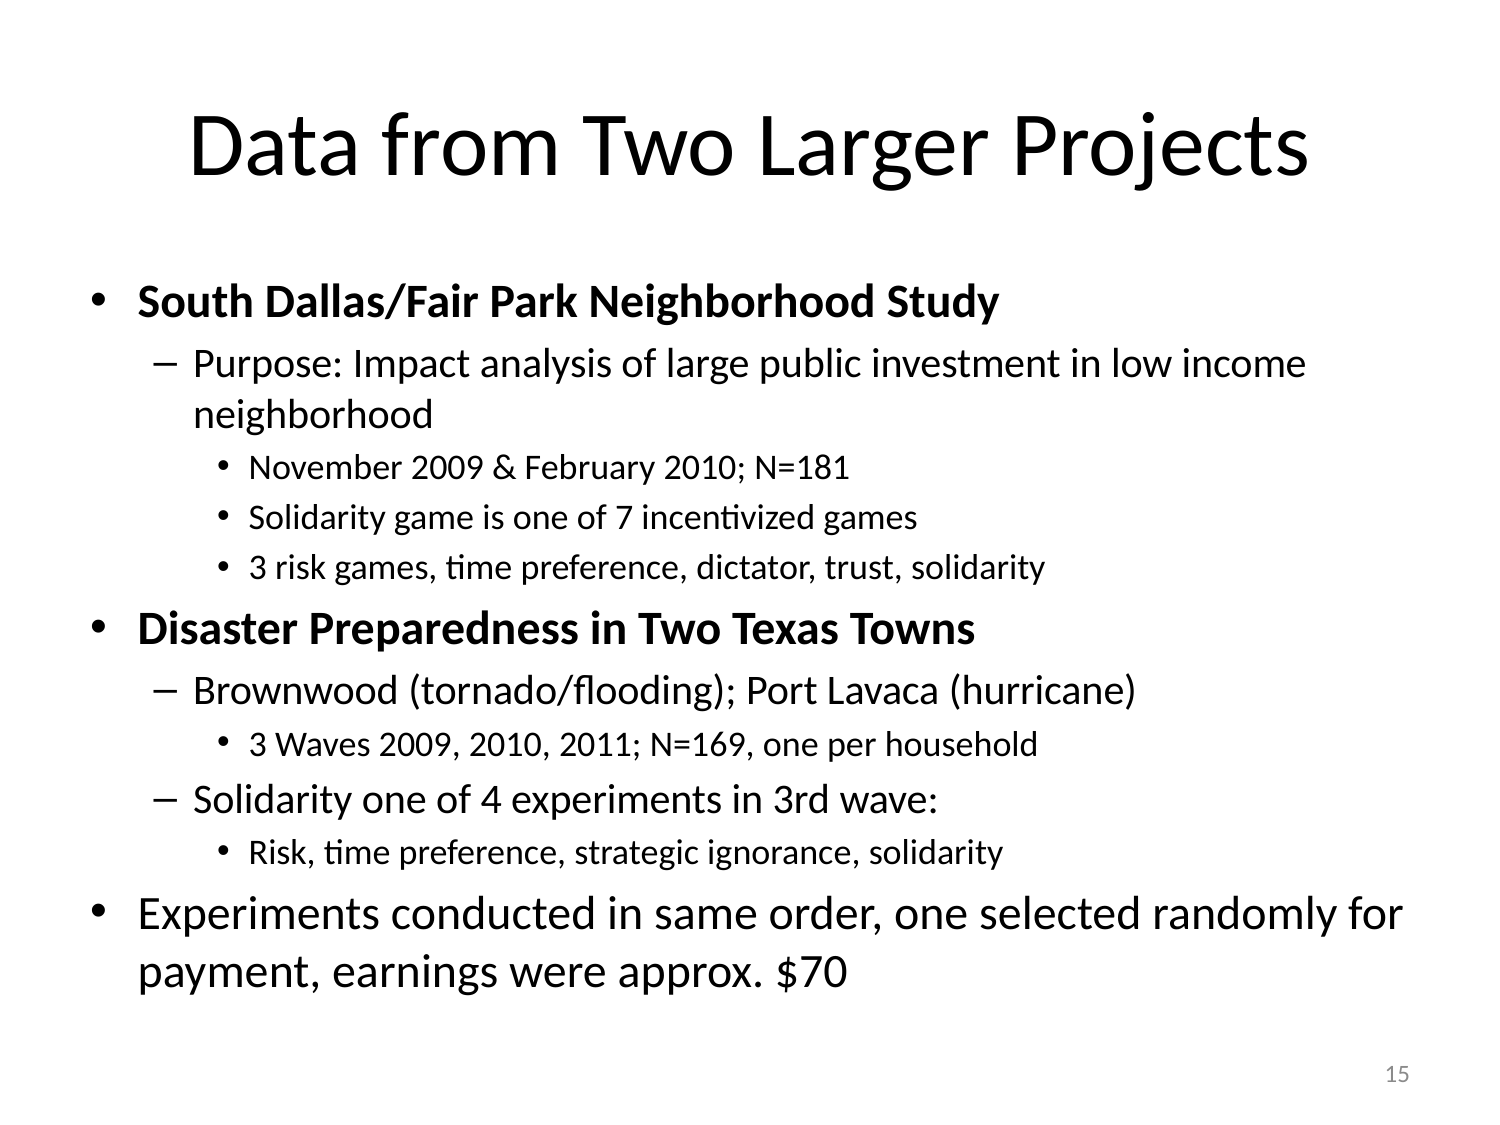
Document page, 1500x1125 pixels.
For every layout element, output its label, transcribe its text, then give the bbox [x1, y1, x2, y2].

slide_number 15 [1074, 1042, 1425, 1103]
title Data from Two Larger Projects [75, 45, 1425, 233]
list South Dallas/Fair Park Neighborhood Study Purpose: Impact analysis of large public investment in low income neighborhood November 2009 & February 2010; N=181 Solidarity game is one of 7 incentivized games 3 risk games, time preference, dictator, trust, solidarity Disaster Preparedness in Two Texas Towns Brownwood (tornado/flooding); Port Lavaca (hurricane) 3 Waves 2009, 2010, 2011; N=169, one per household Solidarity one of 4 experiments in 3rd wave: Risk, time preference, strategic ignorance, solidarity Experiments conducted in same order, one selected randomly for payment, earnings were approx. $70 [75, 262, 1425, 1005]
